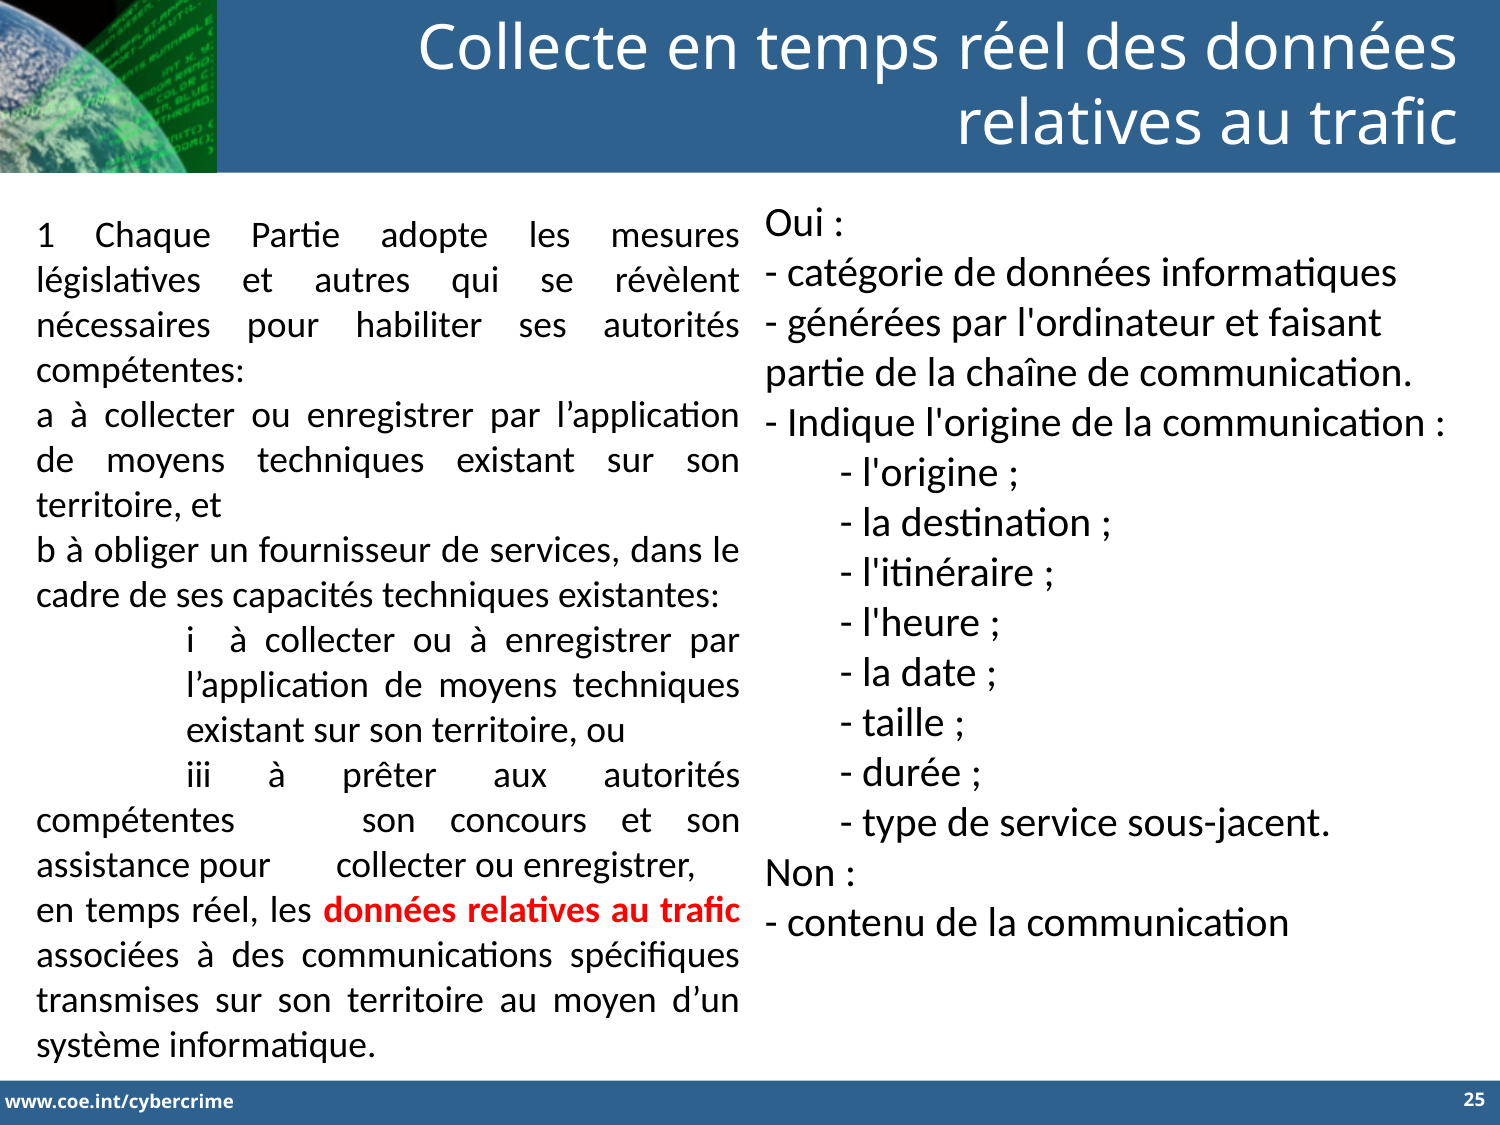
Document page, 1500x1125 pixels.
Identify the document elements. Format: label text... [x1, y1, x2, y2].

picture [0, 0, 217, 173]
text_box 1 Chaque Partie adopte les mesures législatives et autres qui se révèlent nécessaires pour habiliter ses autorités compétentes: a à collecter ou enregistrer par l’application de moyens techniques existant sur son territoire, et b à obliger un fournisseur de services, dans le cadre de ses capacités techniques existantes: i à collecter ou à enregistrer par l’application de moyens techniques existant sur son territoire, ou iii à prêter aux autorités compétentes son concours et son assistance pour collecter ou enregistrer, en temps réel, les données relatives au trafic associées à des communications spécifiques transmises sur son territoire au moyen d’un système informatique. [21, 202, 756, 1073]
text_box Collecte en temps réel des données relatives au trafic [222, 0, 1475, 165]
text_box Oui : - catégorie de données informatiques - générées par l'ordinateur et faisant partie de la chaîne de communication. - Indique l'origine de la communication : - l'origine ; - la destination ; - l'itinéraire ; - l'heure ; - la date ; - taille ; - durée ; - type de service sous-jacent. Non : - contenu de la communication [749, 187, 1475, 953]
